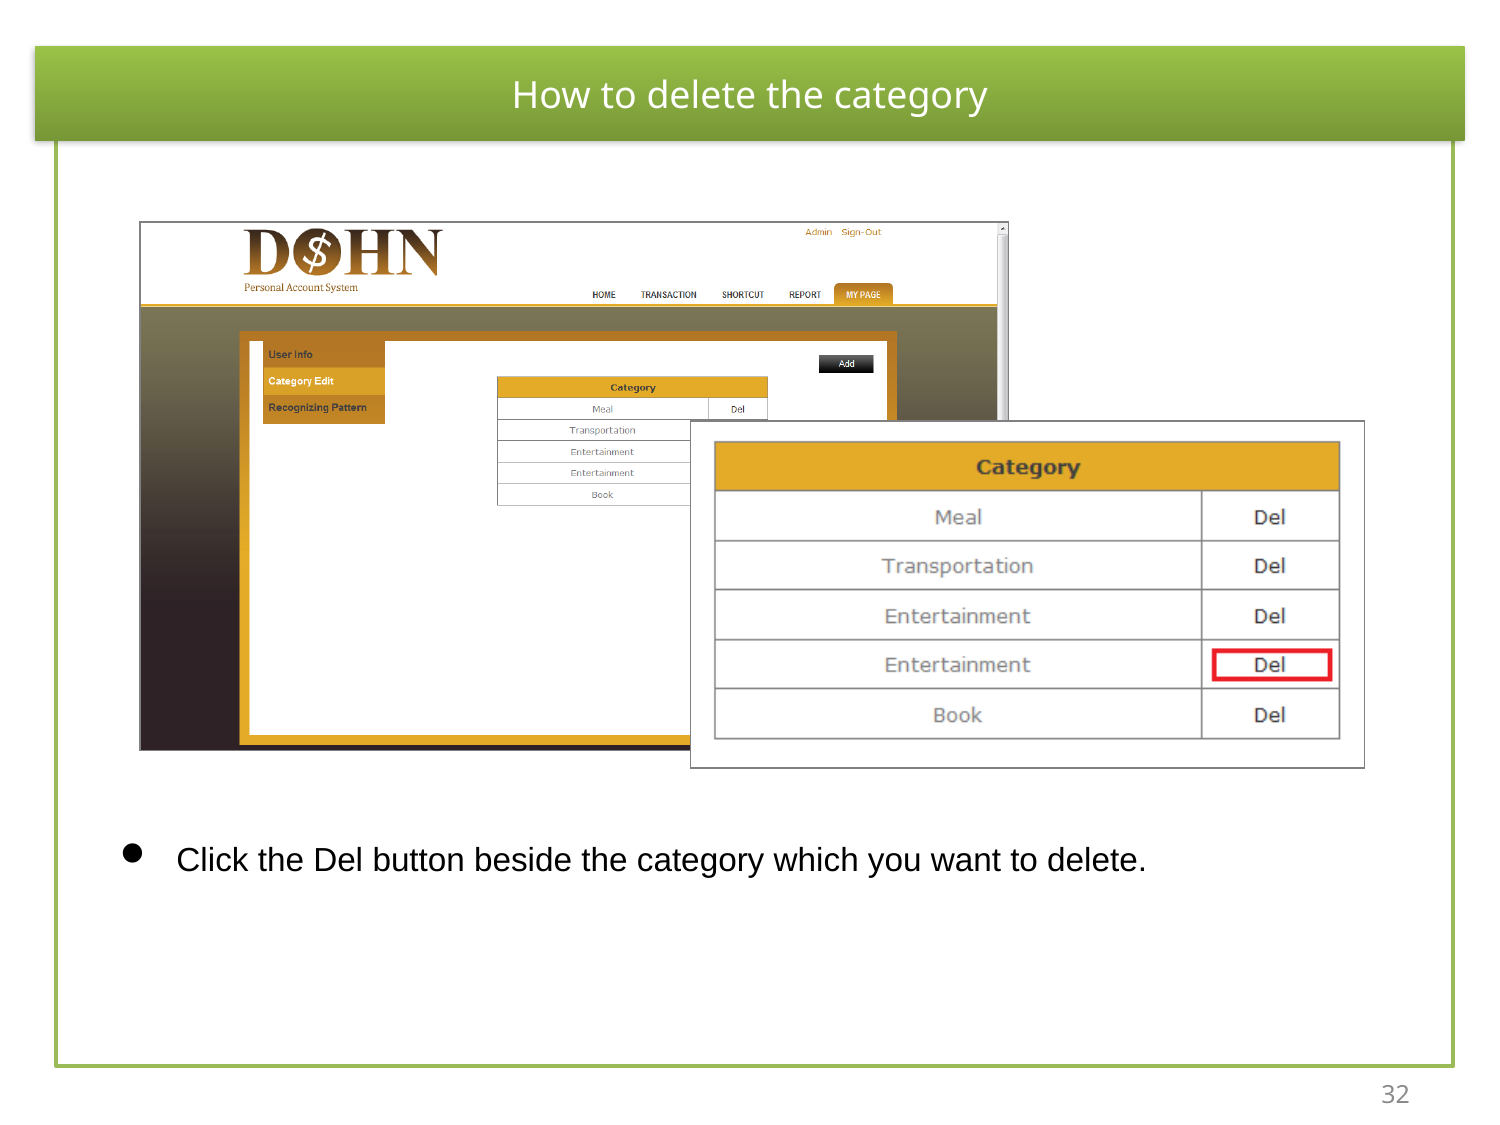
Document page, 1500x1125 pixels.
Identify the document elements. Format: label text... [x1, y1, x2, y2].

picture [140, 222, 1364, 768]
slide_number 32 [1074, 1065, 1425, 1125]
text_box [54, 149, 1455, 1068]
text_box How to delete the category [35, 46, 1465, 141]
text_box Click the Del button beside the category which you want to delete. [105, 820, 1407, 950]
